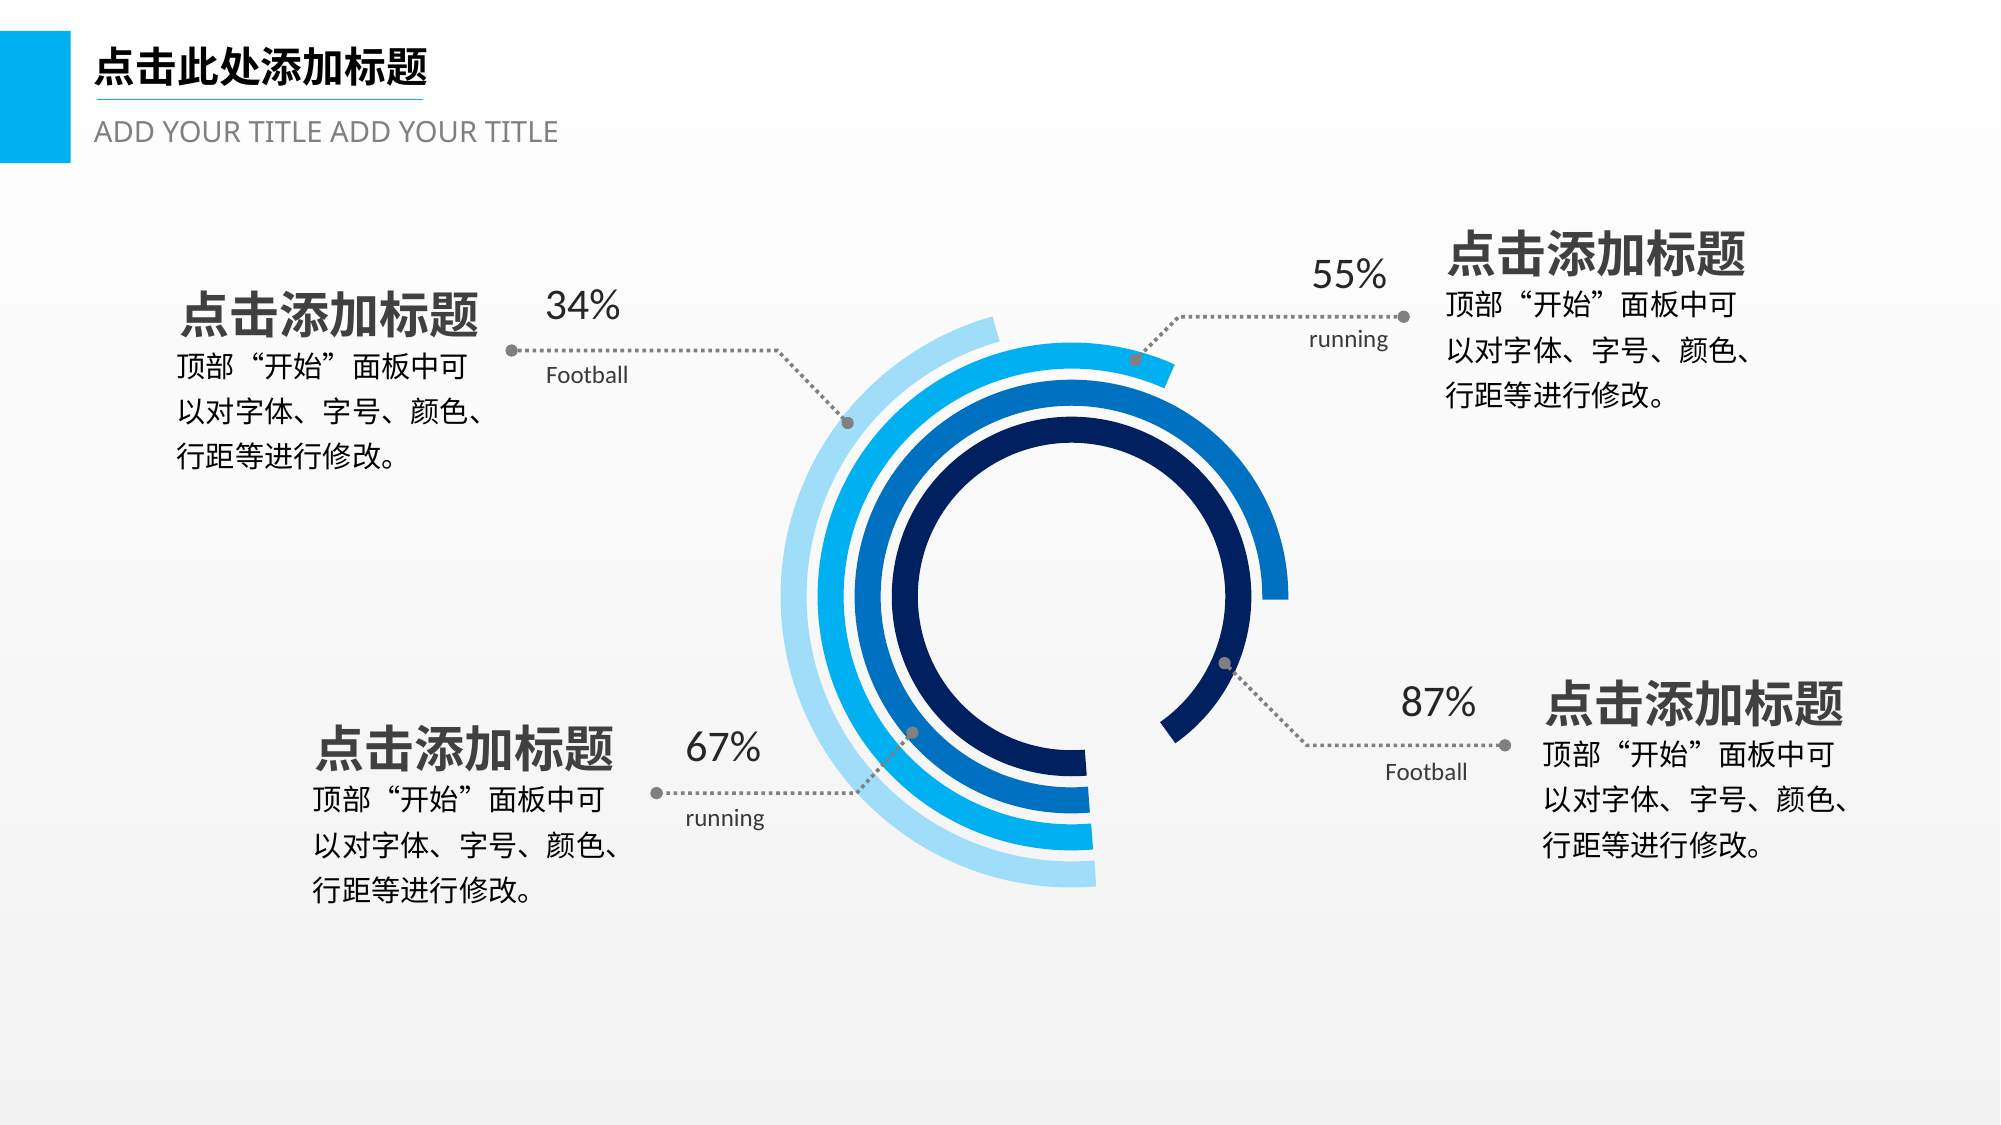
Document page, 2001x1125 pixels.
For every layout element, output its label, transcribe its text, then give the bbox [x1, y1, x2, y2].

text_box [650, 726, 919, 800]
text_box 67% [670, 710, 777, 778]
text_box 点击添加标题 [1432, 215, 1762, 291]
text_box 顶部“开始”面板中可以对字体、字号、颜色、行距等进行修改。 [298, 763, 640, 915]
text_box [793, 328, 1096, 875]
text_box 点击添加标题 [164, 276, 495, 352]
text_box Football [531, 355, 644, 396]
text_box ADD YOUR TITLE ADD YOUR TITLE [79, 105, 717, 191]
text_box 34% [530, 268, 636, 336]
text_box 点击添加标题 [299, 710, 630, 786]
text_box 55% [1296, 236, 1403, 305]
text_box [1072, 410, 1276, 600]
text_box [1006, 355, 1170, 596]
text_box [1397, 310, 1410, 323]
text_box 点击此处添加标题 [79, 33, 485, 99]
text_box [1218, 657, 1512, 752]
text_box running [1294, 315, 1404, 361]
text_box 顶部“开始”面板中可以对字体、字号、颜色、行距等进行修改。 [161, 329, 496, 481]
text_box 顶部“开始”面板中可以对字体、字号、颜色、行距等进行修改。 [1528, 718, 1856, 870]
text_box [1129, 315, 1294, 367]
text_box [1072, 597, 1239, 734]
text_box Football [1370, 748, 1484, 793]
text_box 顶部“开始”面板中可以对字体、字号、颜色、行距等进行修改。 [1430, 268, 1760, 420]
text_box 点击添加标题 [1529, 665, 1860, 740]
text_box [0, 30, 72, 164]
text_box running [670, 794, 780, 839]
text_box [505, 344, 854, 429]
text_box 87% [1386, 664, 1492, 733]
